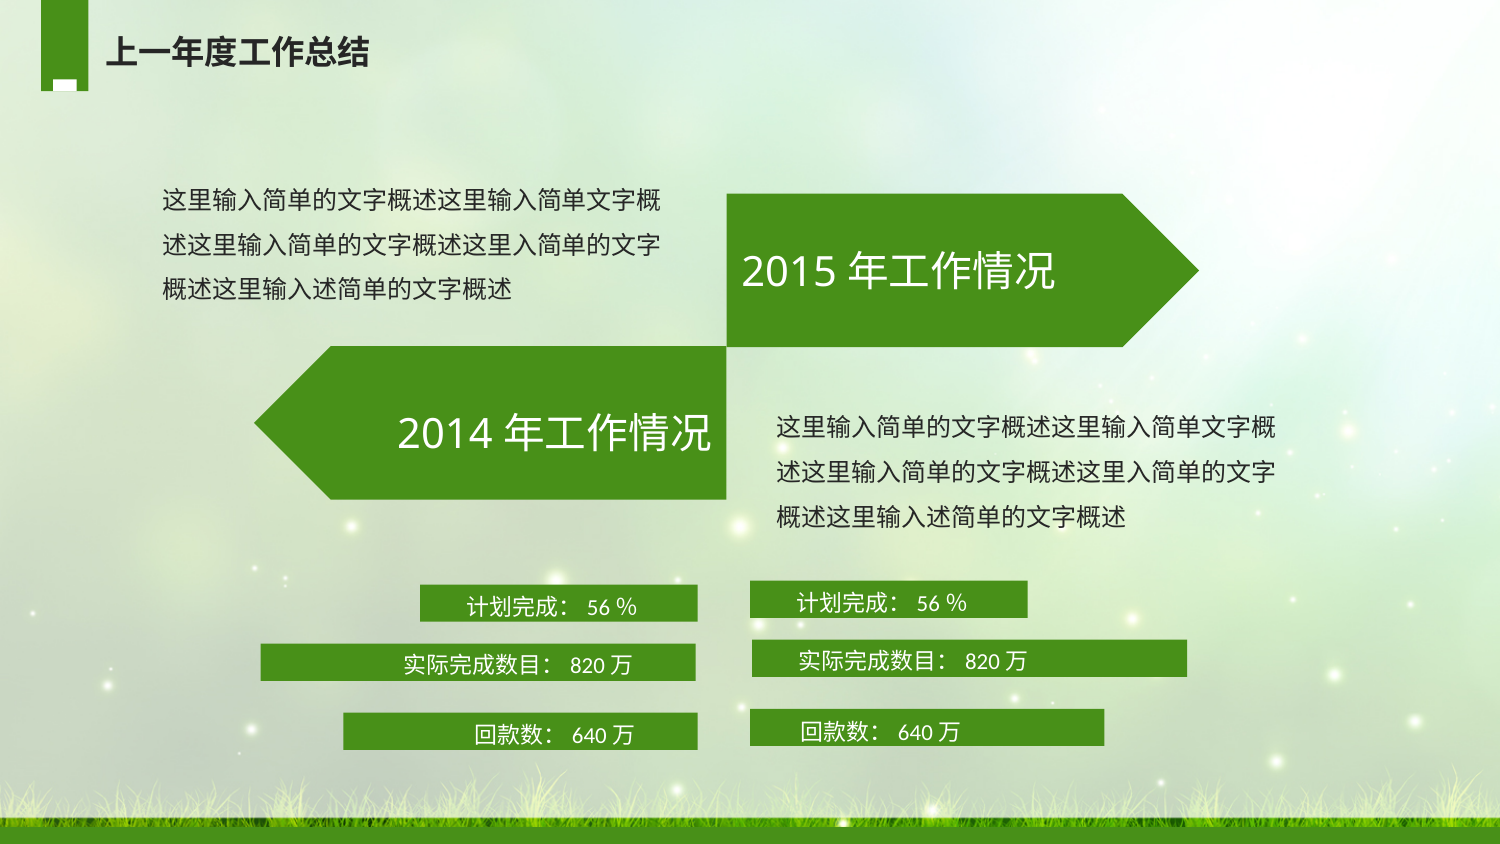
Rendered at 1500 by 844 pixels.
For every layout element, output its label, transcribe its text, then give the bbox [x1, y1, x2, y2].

text_box [748, 579, 1030, 620]
text_box 实际完成数目：820万 [388, 643, 649, 686]
text_box [251, 344, 729, 502]
text_box [259, 642, 698, 683]
text_box [418, 582, 700, 624]
text_box 回款数：640万 [785, 709, 977, 752]
text_box [341, 711, 700, 752]
text_box [750, 638, 1189, 679]
text_box 上一年度工作总结 [94, 23, 387, 79]
text_box 计划完成：56％ [451, 584, 654, 627]
text_box 2015年工作情况 [726, 237, 1129, 303]
picture [0, 0, 1500, 827]
text_box 这里输入简单的文字概述这里输入简单文字概 述这里输入简单的文字概述这里入简单的文字 概述这里输入述简单的文字概述 [147, 161, 680, 312]
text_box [40, 0, 89, 92]
text_box [748, 707, 1106, 748]
text_box 实际完成数目：820万 [783, 639, 1044, 682]
text_box 回款数：640万 [459, 713, 651, 756]
text_box [724, 191, 1202, 350]
text_box 这里输入简单的文字概述这里输入简单文字概 述这里输入简单的文字概述这里入简单的文字 概述这里输入述简单的文字概述 [761, 389, 1294, 539]
text_box 2014年工作情况 [324, 399, 727, 465]
text_box 计划完成：56％ [781, 580, 984, 623]
